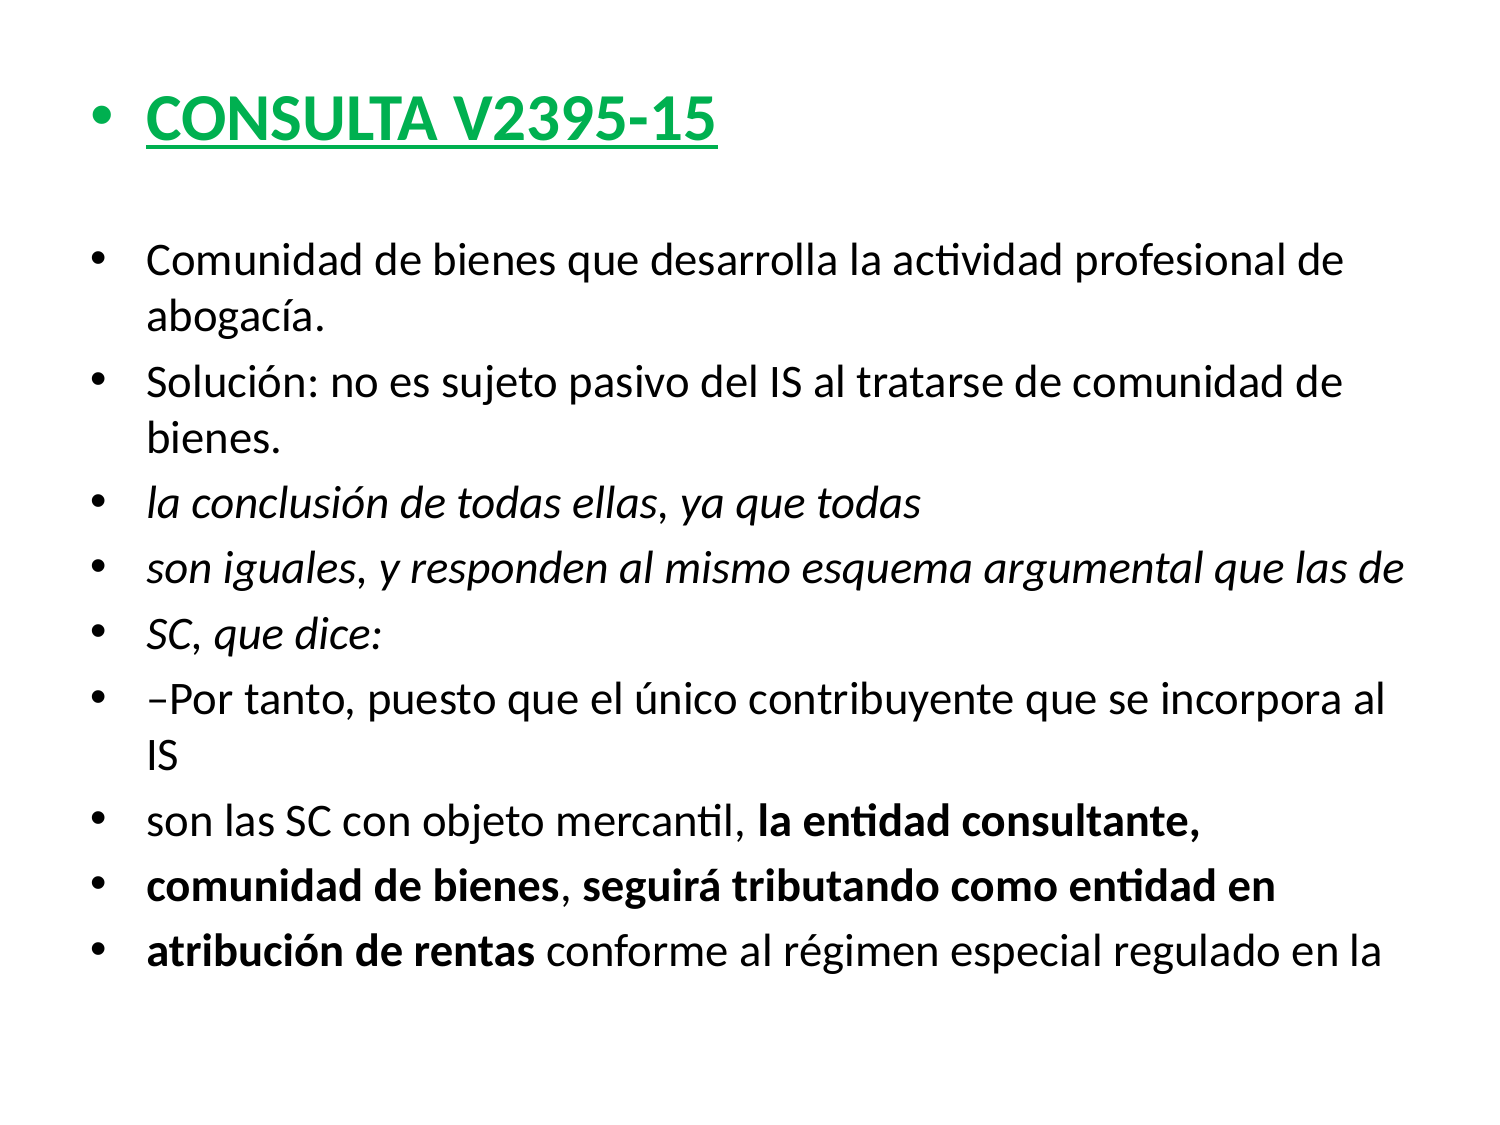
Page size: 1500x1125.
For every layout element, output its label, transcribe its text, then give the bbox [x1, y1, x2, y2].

list CONSULTA V2395-15 Comunidad de bienes que desarrolla la actividad profesional de abogacía. Solución: no es sujeto pasivo del IS al tratarse de comunidad de bienes. la conclusión de todas ellas, ya que todas son iguales, y responden al mismo esquema argumental que las de SC, que dice: –Por tanto, puesto que el único contribuyente que se incorpora al IS son las SC con objeto mercantil, la entidad consultante, comunidad de bienes, seguirá tributando como entidad en atribución de rentas conforme al régimen especial regulado en la [75, 66, 1425, 1005]
